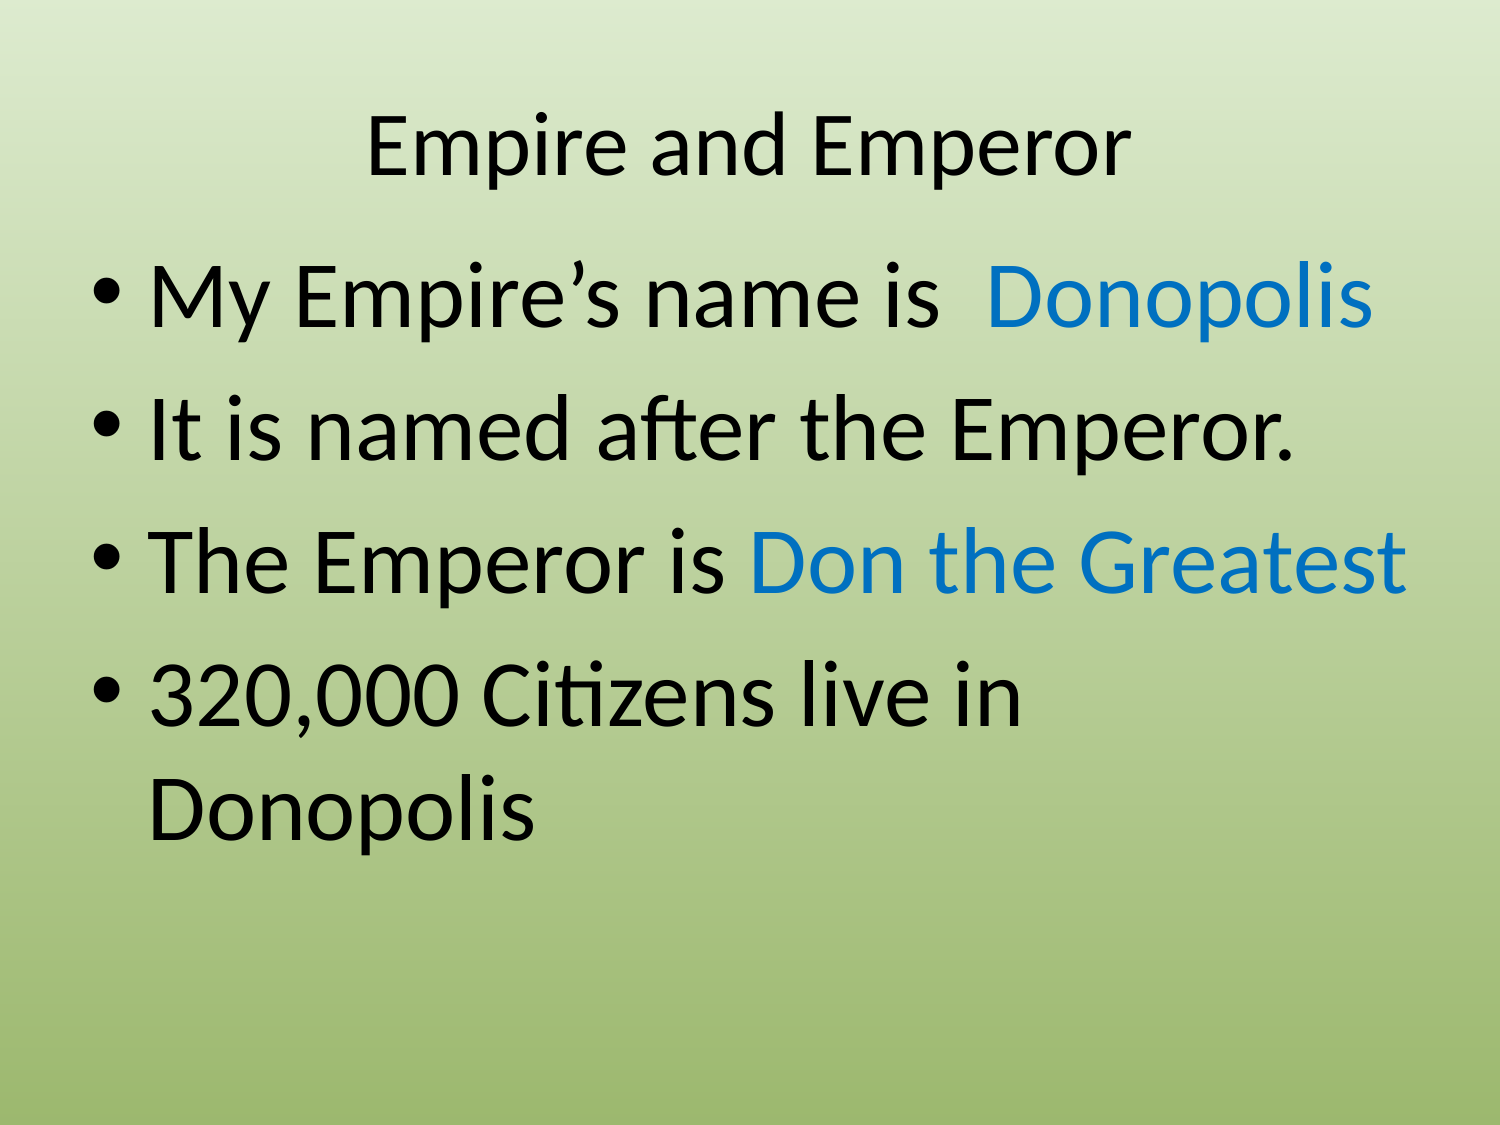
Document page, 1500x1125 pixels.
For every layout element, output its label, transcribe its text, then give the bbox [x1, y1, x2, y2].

list My Empire’s name is Donopolis It is named after the Emperor. The Emperor is Don the Greatest 320,000 Citizens live in Donopolis [75, 224, 1425, 1063]
title Empire and Emperor [75, 45, 1425, 224]
